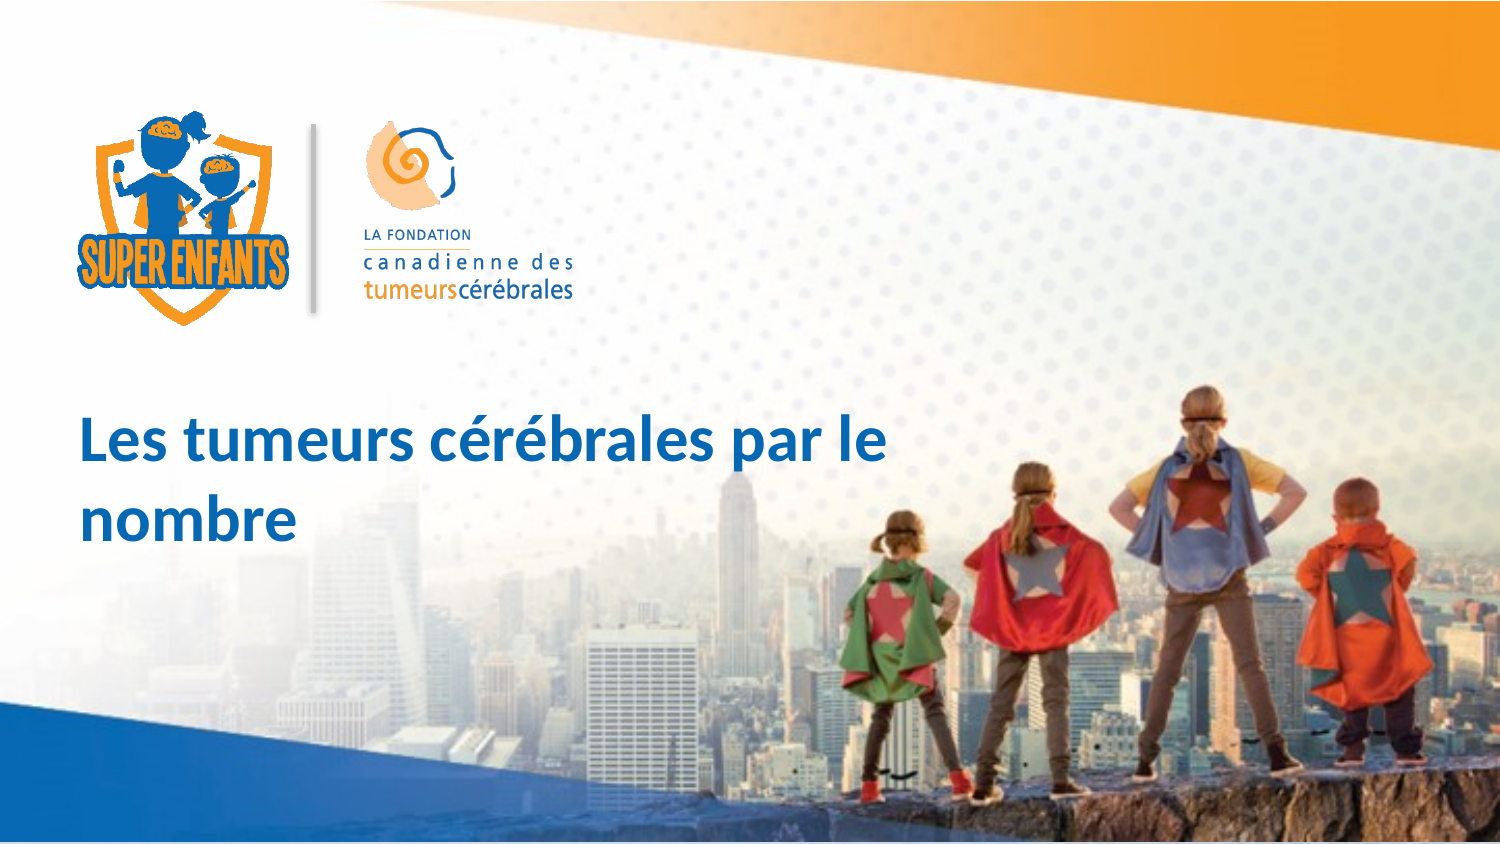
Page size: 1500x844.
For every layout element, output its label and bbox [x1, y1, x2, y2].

text_box [76, 78, 597, 340]
picture [0, 0, 1500, 844]
